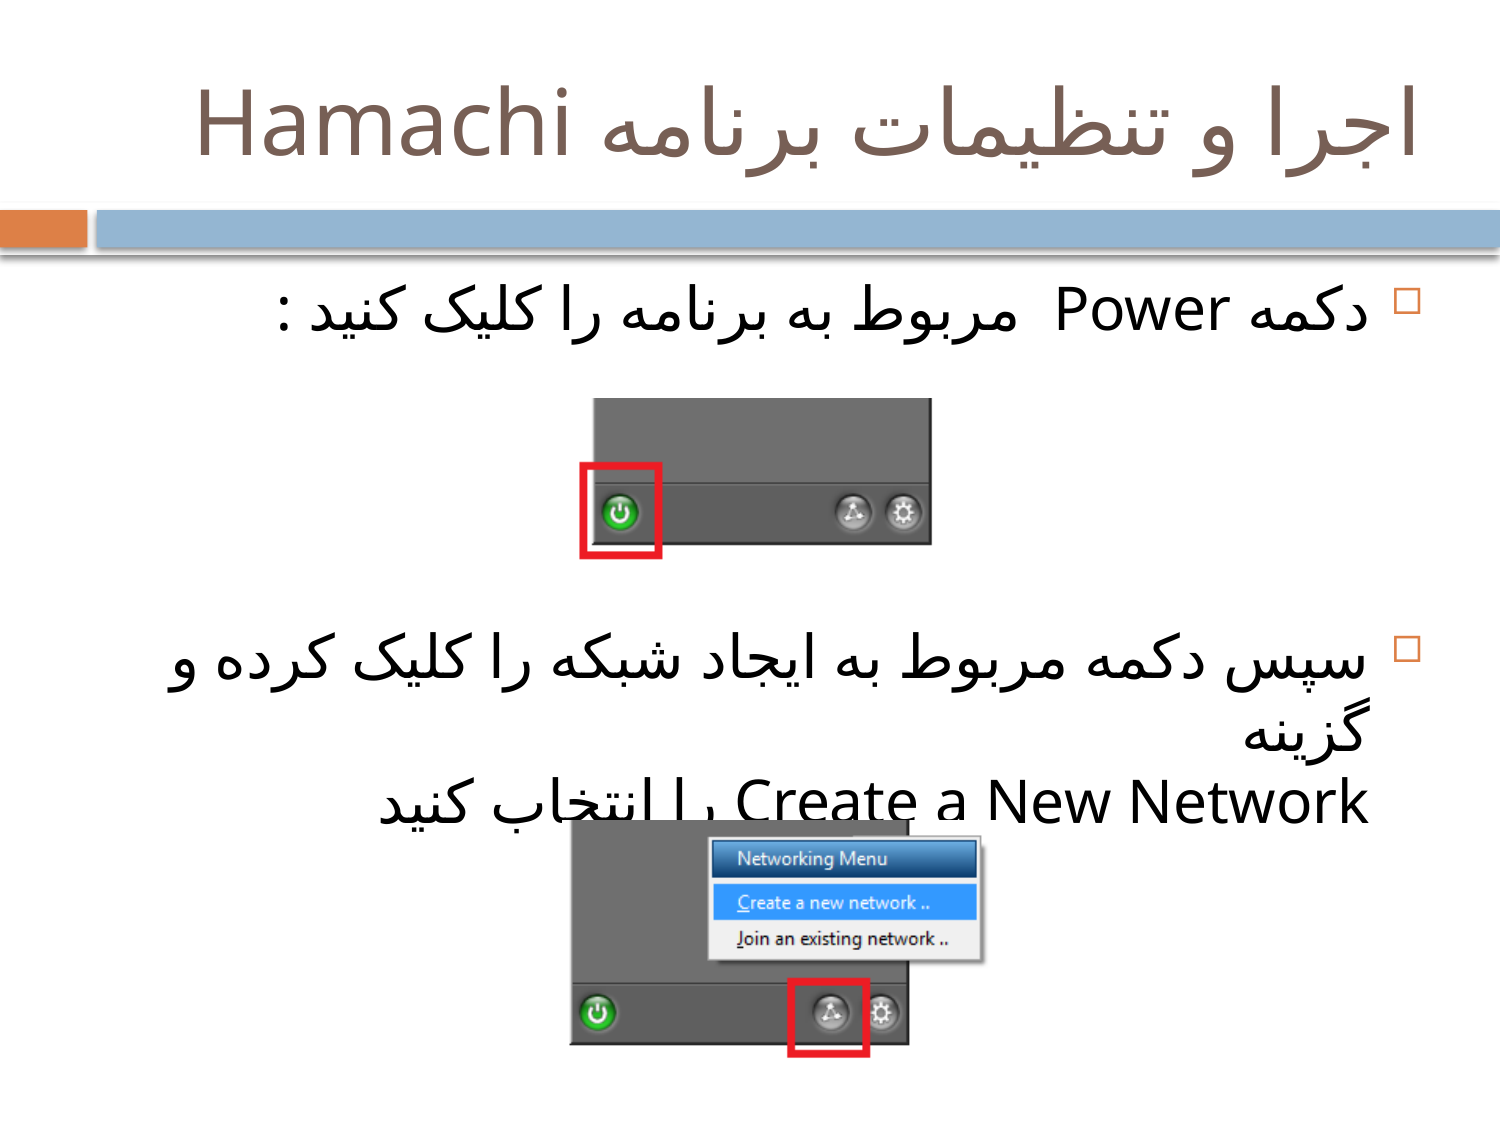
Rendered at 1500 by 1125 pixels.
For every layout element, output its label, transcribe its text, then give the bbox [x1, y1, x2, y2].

title اجرا و تنظیمات برنامه Hamachi [100, 37, 1438, 200]
picture [562, 820, 1002, 1070]
picture [503, 398, 1002, 584]
list دکمه Power مربوط به برنامه را کلیک کنید : سپس دکمه مربوط به ایجاد شبکه را کلیک کرده و گزینه Create a New Network را انتخاب کنید [100, 262, 1438, 1000]
